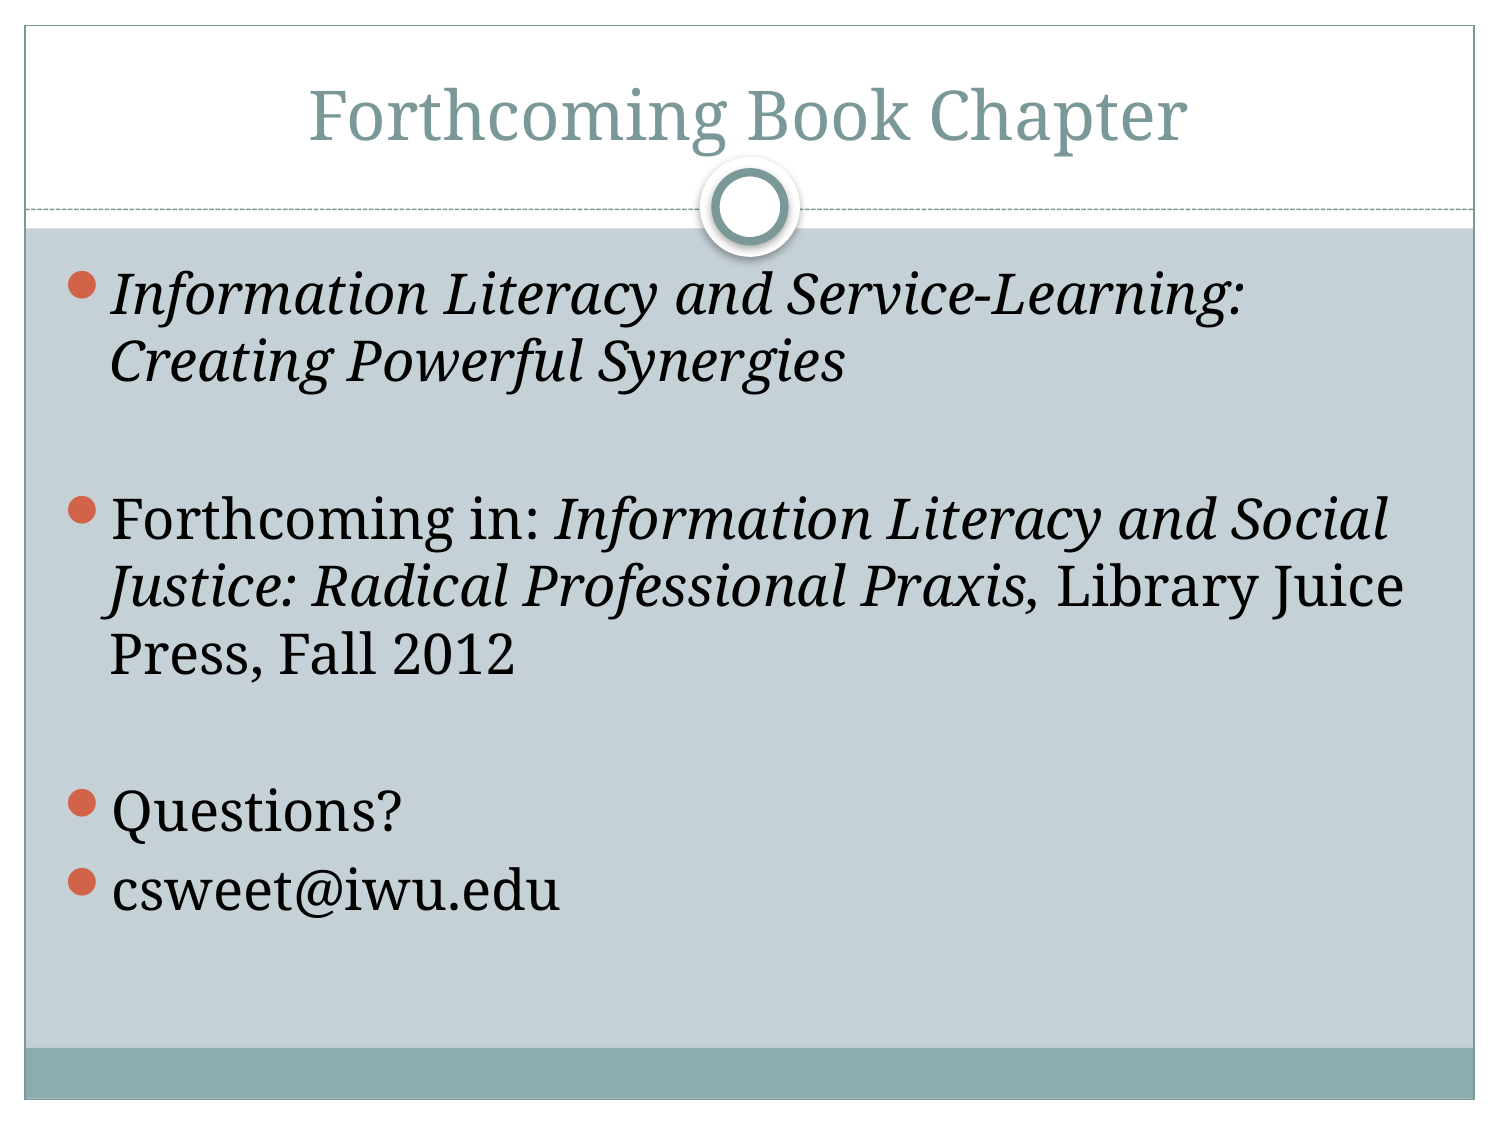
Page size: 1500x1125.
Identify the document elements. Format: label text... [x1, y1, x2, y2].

title Forthcoming Book Chapter [49, 37, 1450, 162]
list Information Literacy and Service-Learning: Creating Powerful Synergies Forthcoming in: Information Literacy and Social Justice: Radical Professional Praxis, Library Juice Press, Fall 2012 Questions? csweet@iwu.edu [49, 250, 1445, 1001]
